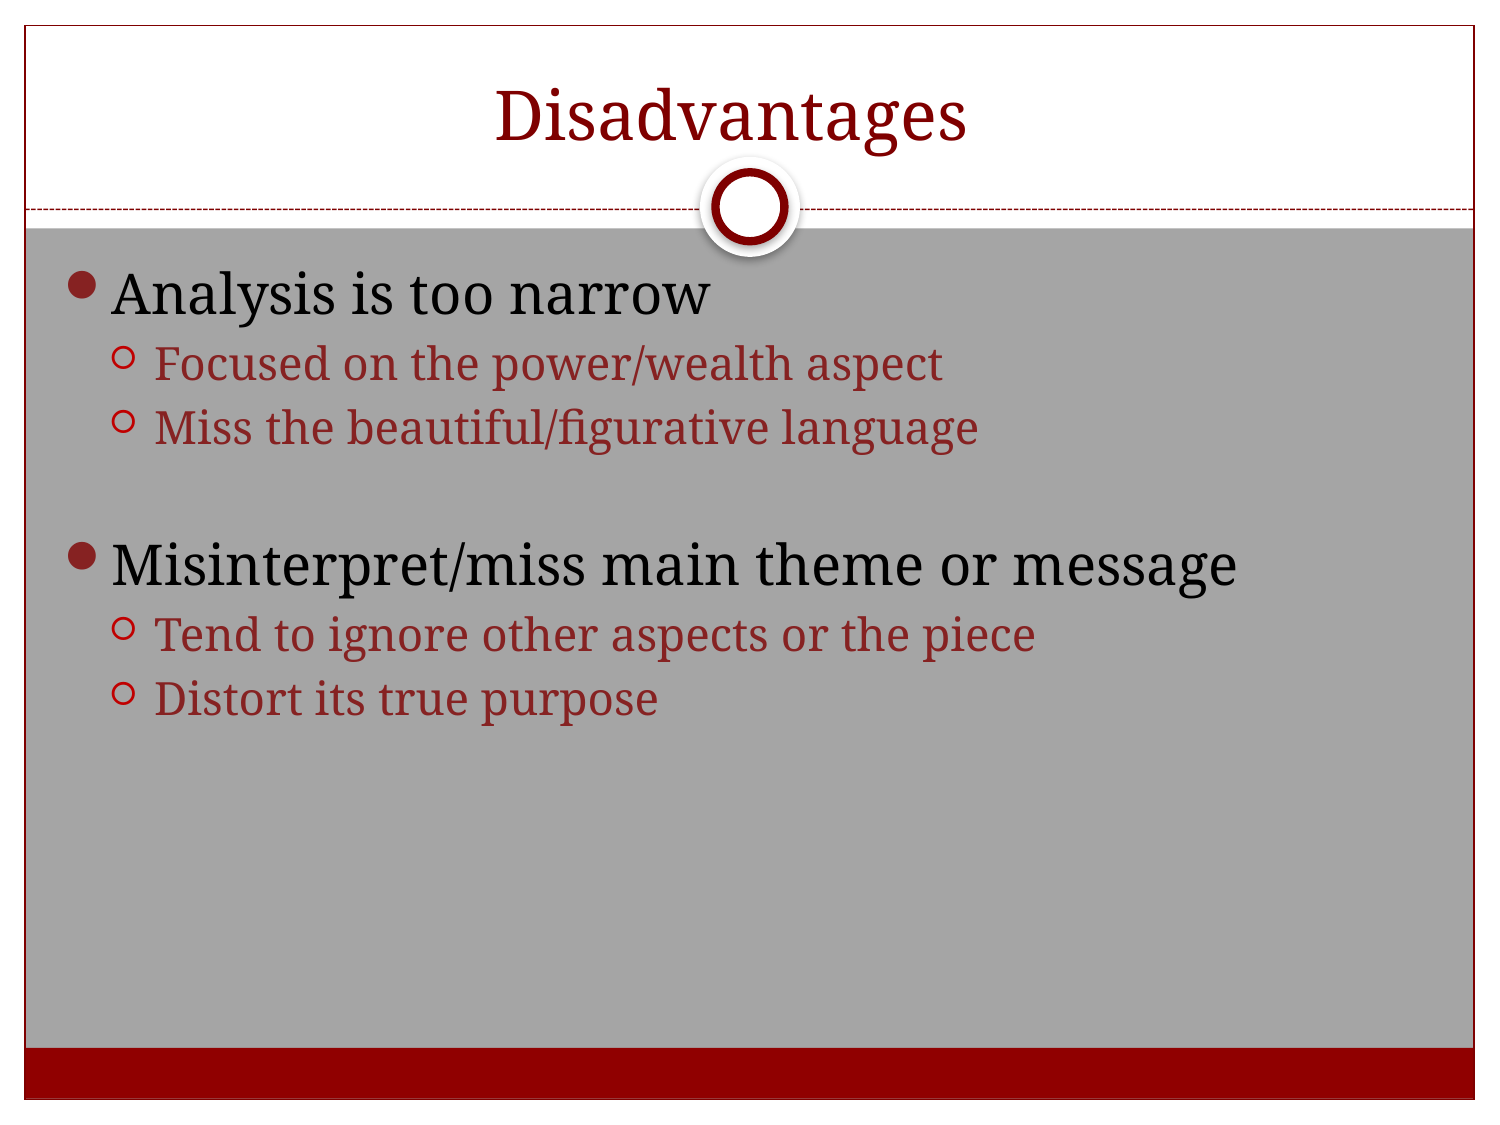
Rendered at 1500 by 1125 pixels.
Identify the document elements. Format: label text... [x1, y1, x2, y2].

list Analysis is too narrow Focused on the power/wealth aspect Miss the beautiful/figurative language Misinterpret/miss main theme or message Tend to ignore other aspects or the piece Distort its true purpose [49, 250, 1445, 1001]
title Disadvantages [49, 37, 1450, 162]
